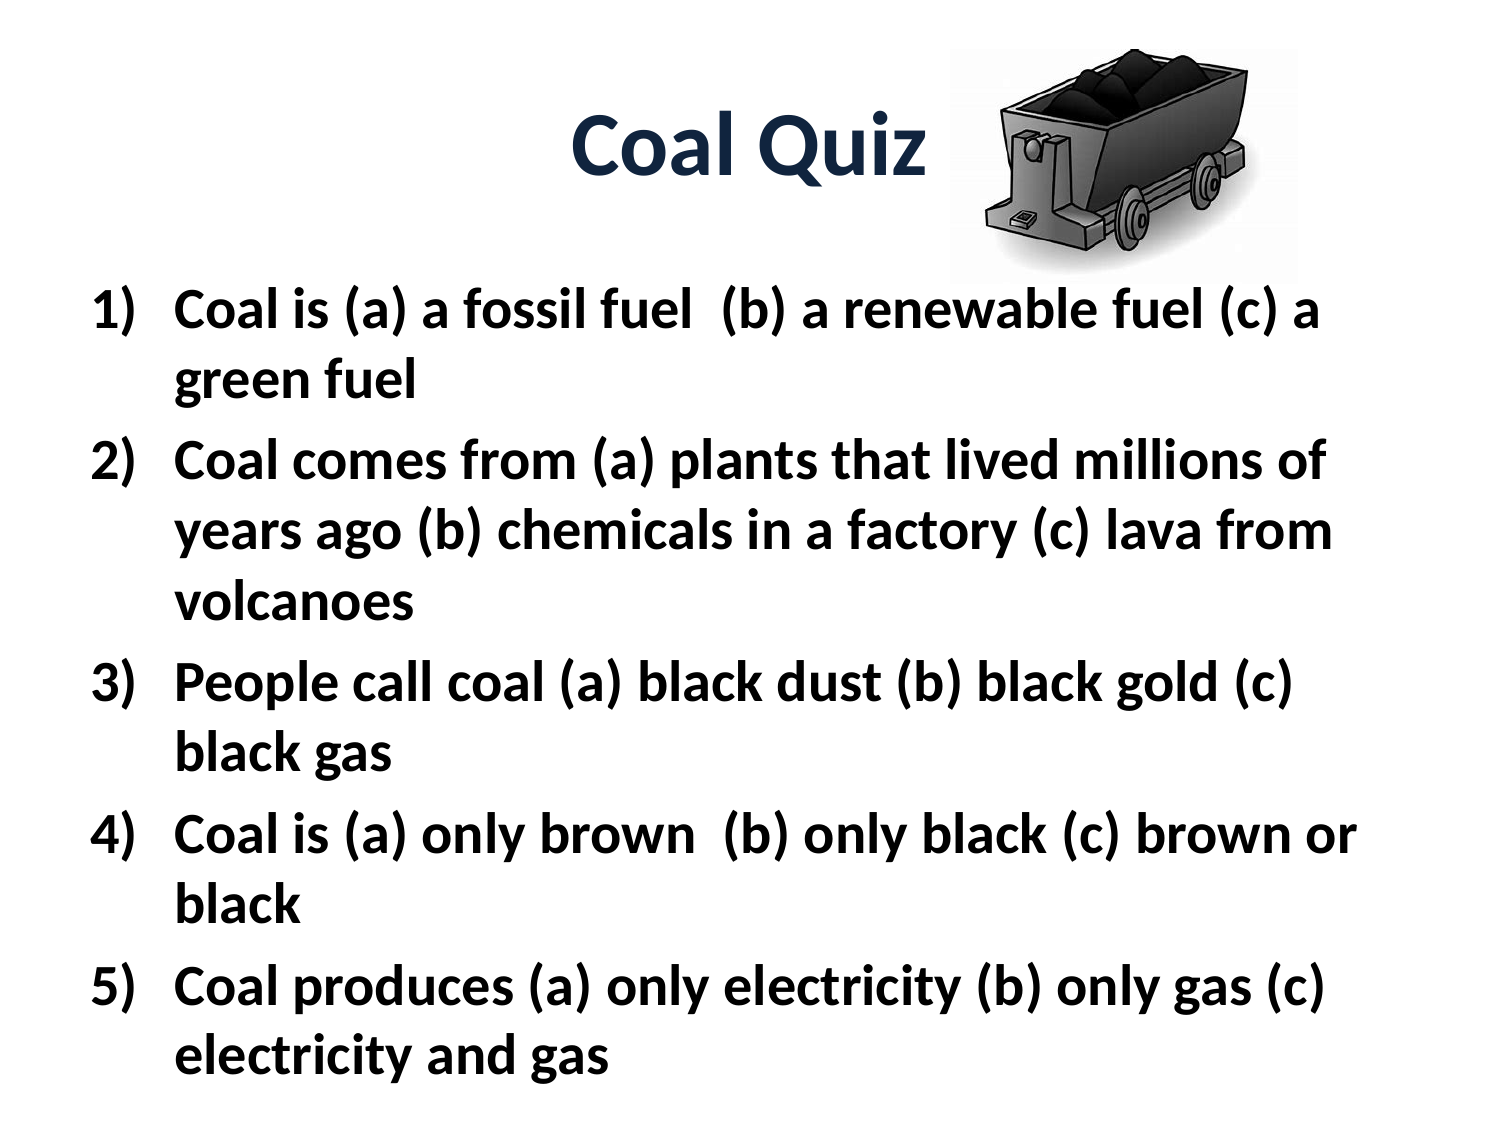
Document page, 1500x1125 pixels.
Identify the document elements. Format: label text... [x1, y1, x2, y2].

picture [950, 49, 1299, 285]
title Coal Quiz [75, 45, 1425, 233]
list Coal is (a) a fossil fuel (b) a renewable fuel (c) a green fuel Coal comes from (a) plants that lived millions of years ago (b) chemicals in a factory (c) lava from volcanoes People call coal (a) black dust (b) black gold (c) black gas Coal is (a) only brown (b) only black (c) brown or black Coal produces (a) only electricity (b) only gas (c) electricity and gas [75, 262, 1425, 1005]
